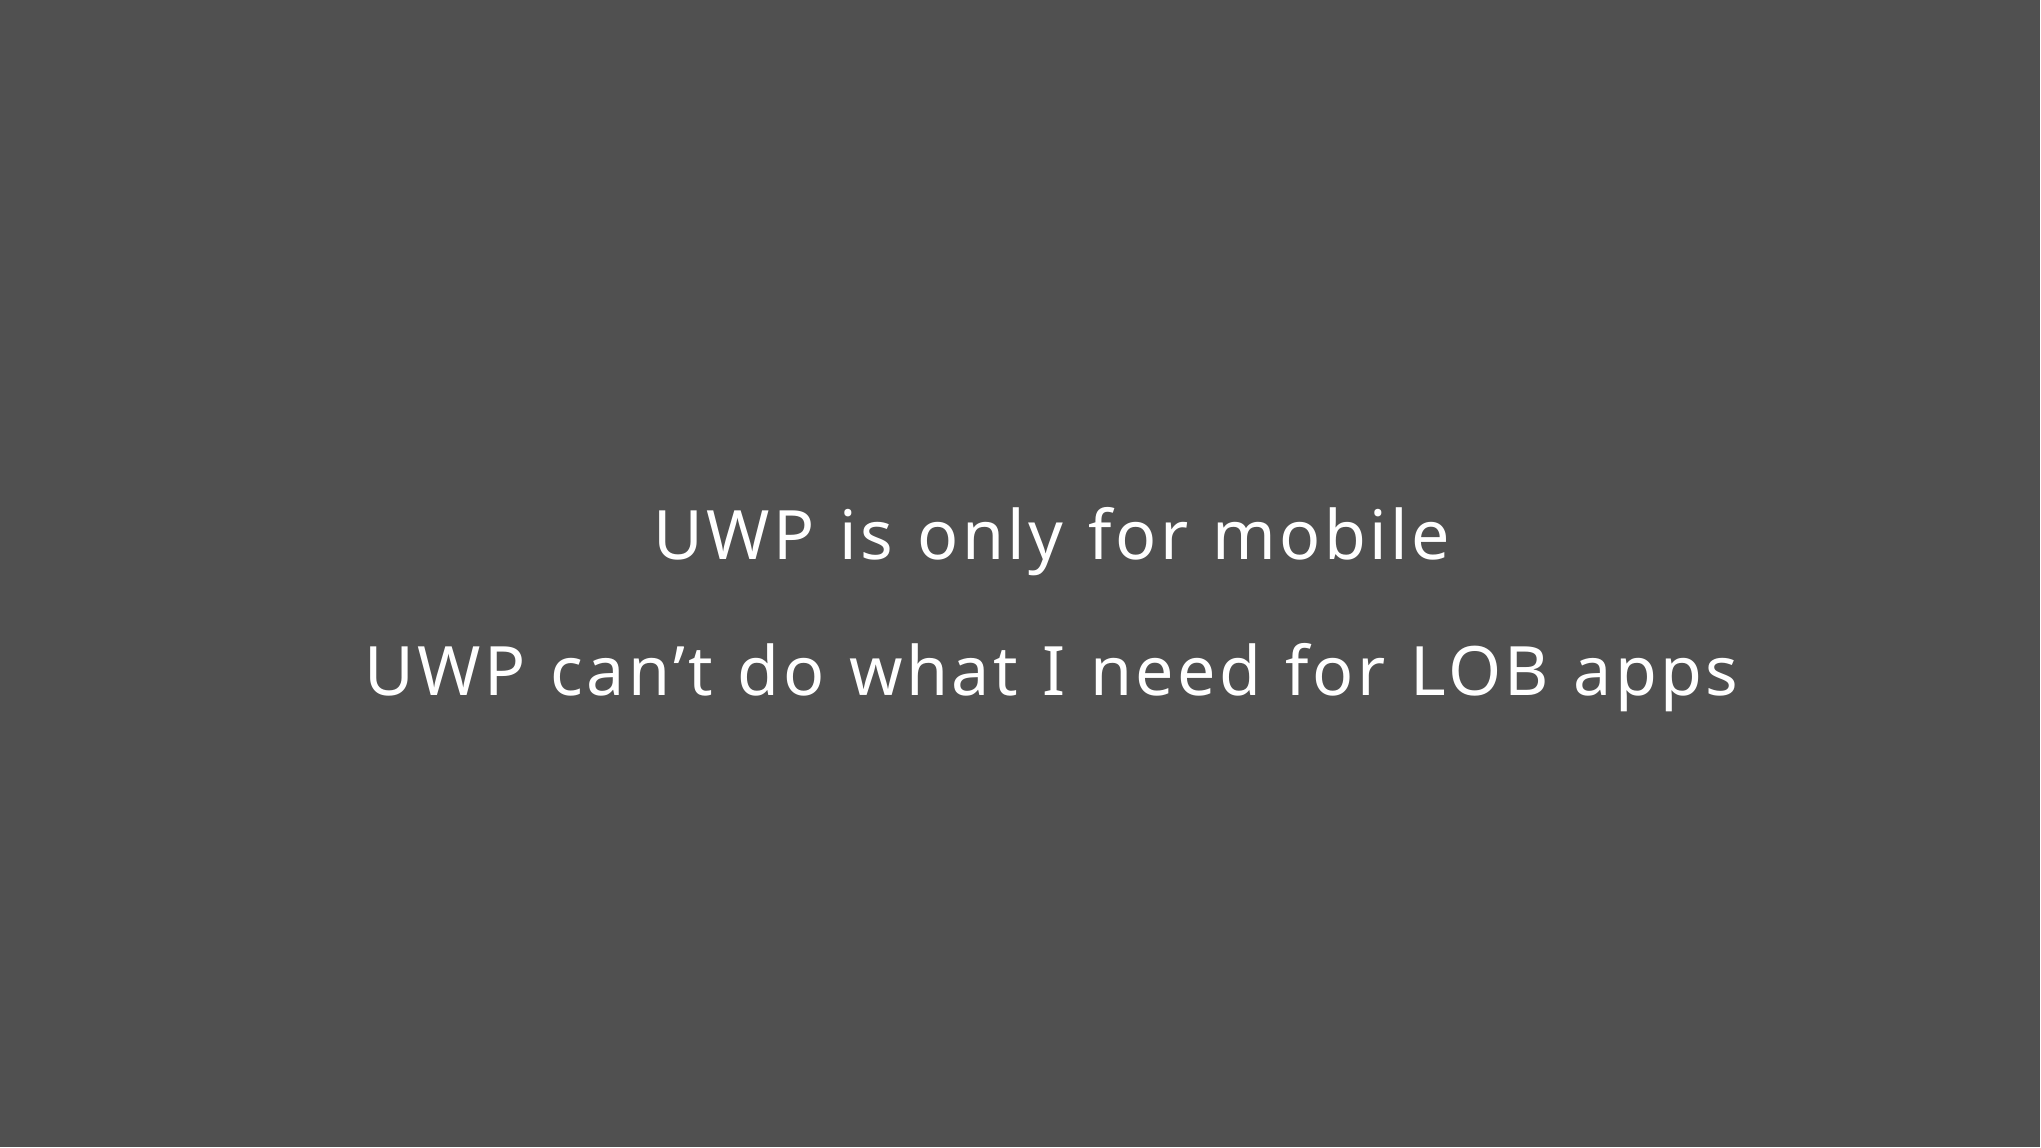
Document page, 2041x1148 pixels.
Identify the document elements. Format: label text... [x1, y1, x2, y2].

list UWP is only for mobile UWP can’t do what I need for LOB apps [142, 430, 1963, 730]
